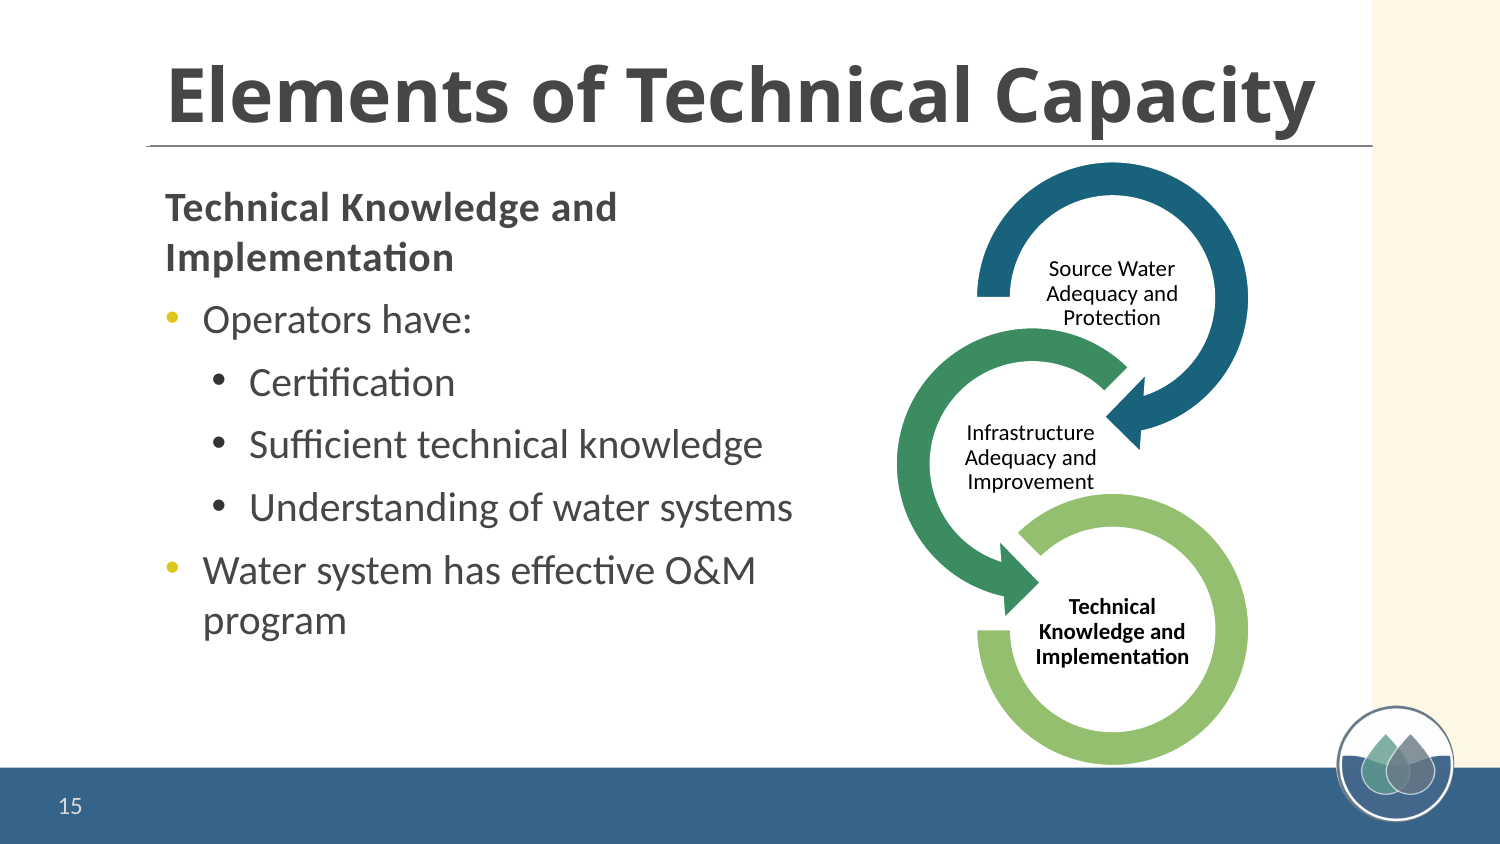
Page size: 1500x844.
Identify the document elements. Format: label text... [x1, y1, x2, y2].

slide_number 15 [16, 782, 124, 828]
list Technical Knowledge and Implementation Operators have: Certification Sufficient technical knowledge Understanding of water systems Water system has effective O&M program [150, 171, 819, 760]
title Elements of Technical Capacity [150, 21, 1373, 146]
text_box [772, 152, 1373, 753]
